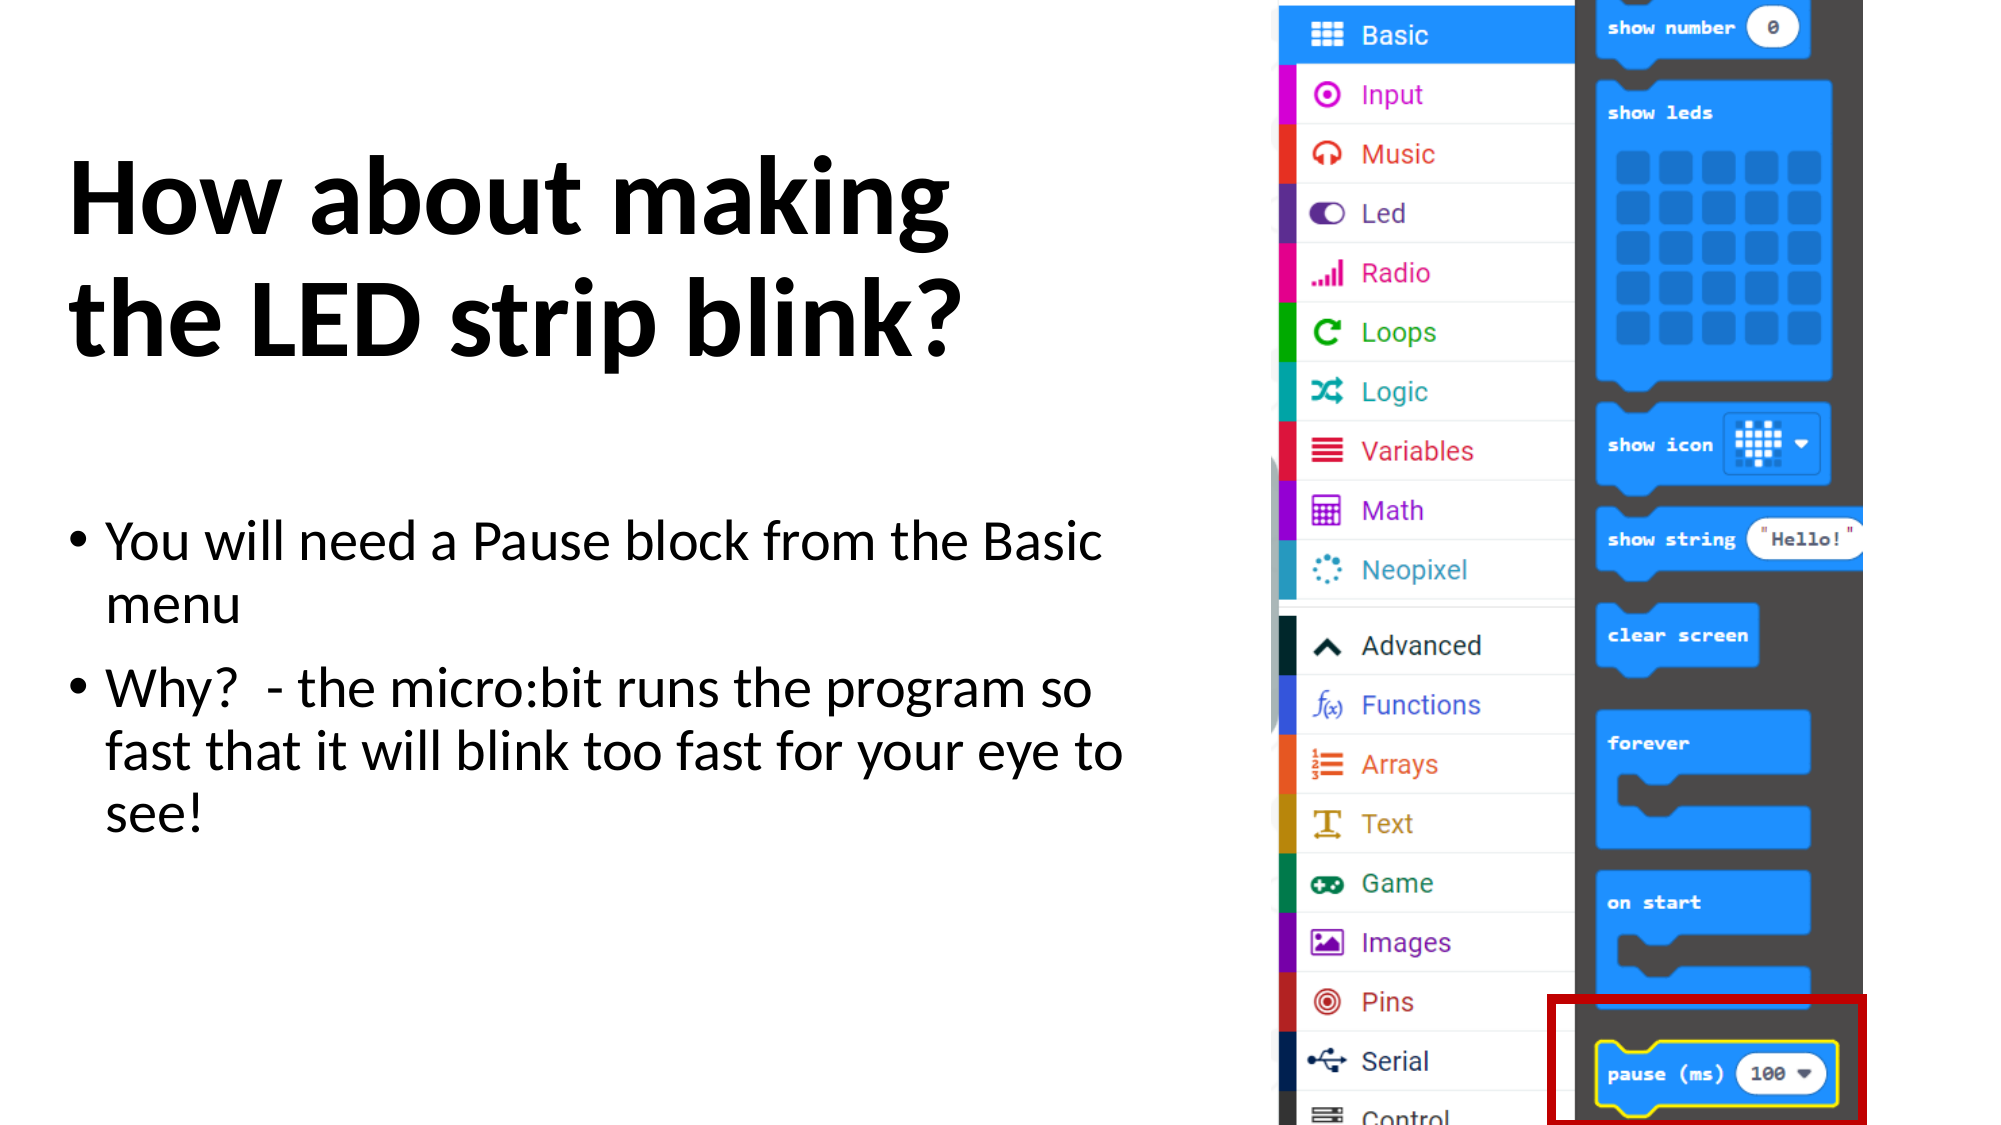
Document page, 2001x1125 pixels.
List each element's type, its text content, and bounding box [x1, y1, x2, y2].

title How about making the LED strip blink? [53, 56, 1085, 462]
list You will need a Pause block from the Basic menu Why? - the micro:bit runs the program so fast that it will blink too fast for your eye to see! [53, 503, 1155, 977]
picture [1271, 0, 1863, 1125]
